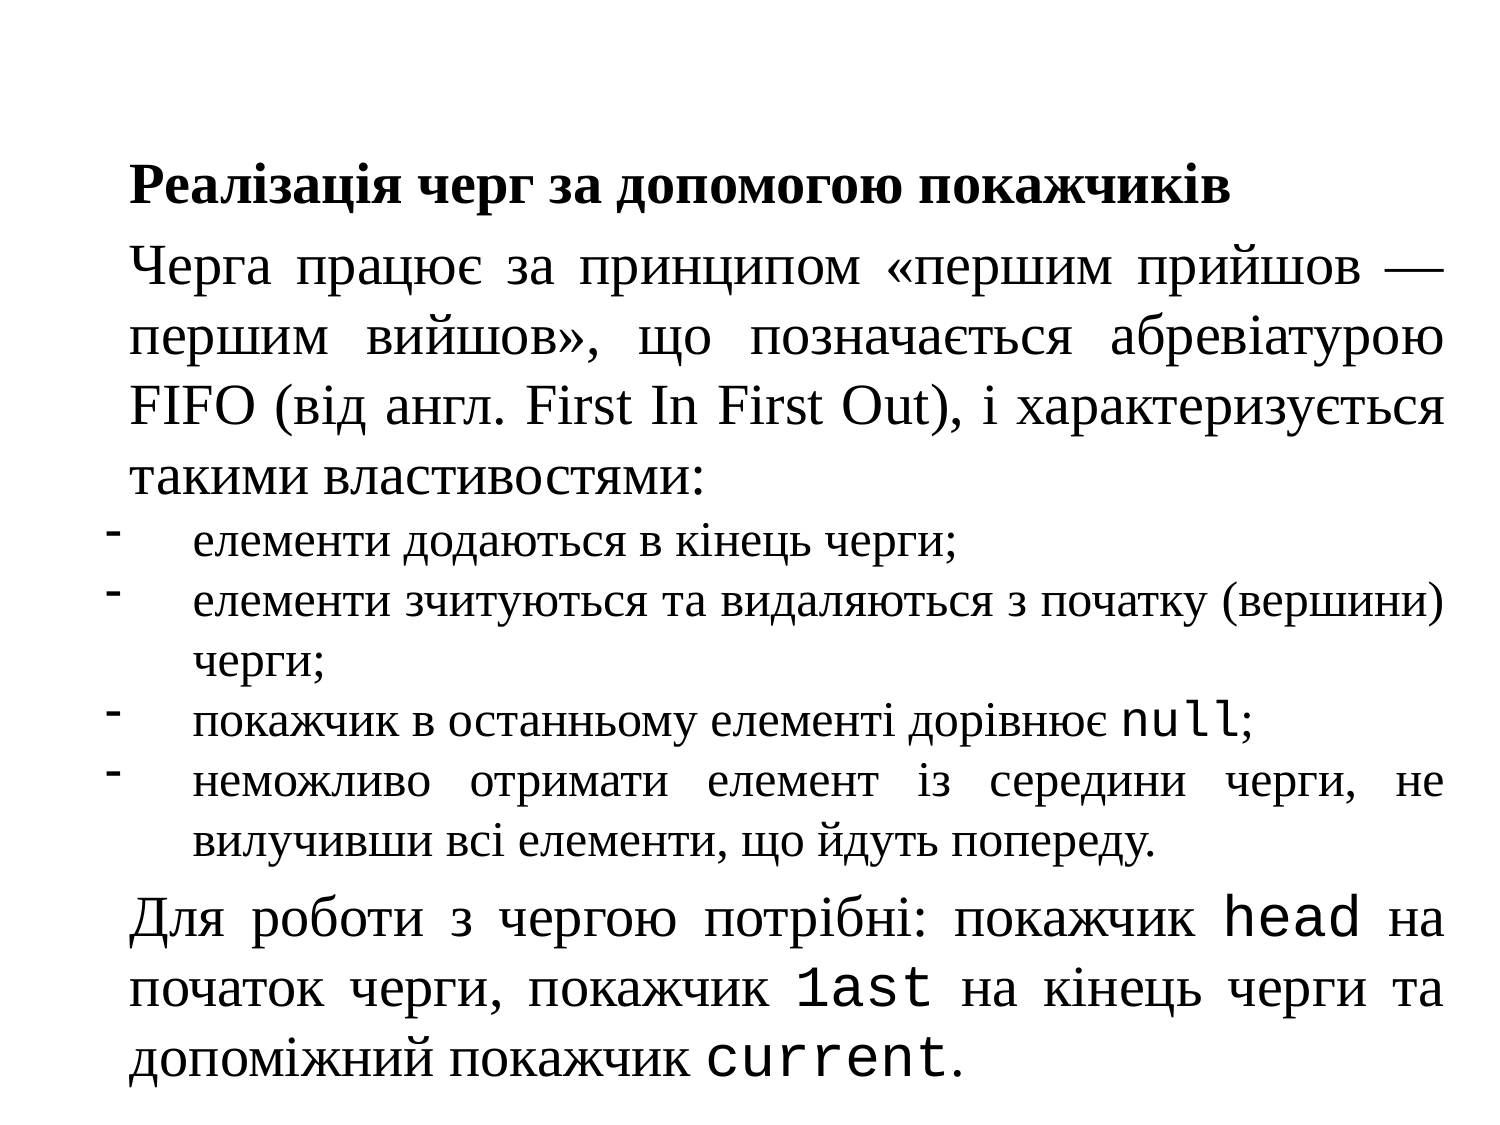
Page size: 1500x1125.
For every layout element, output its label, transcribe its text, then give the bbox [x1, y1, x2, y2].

list Реалізація черг за допомогою покажчиків Черга працює за принципом «першим прийшов — першим вийшов», що позначається абревіатурою FIFO (від англ. First In First Out), і характеризується такими властивостями: елементи додаються в кінець черги; елементи зчитуються та видаляються з початку (вершини) черги; покажчик в останньому елементі дорівнює null; неможливо отримати елемент із середини черги, не вилучивши всі елементи, що йдуть попереду. Для роботи з чергою потрібні: покажчик head на початок черги, покажчик 1ast на кінець черги та допоміжний покажчик current. [0, 137, 1475, 1125]
